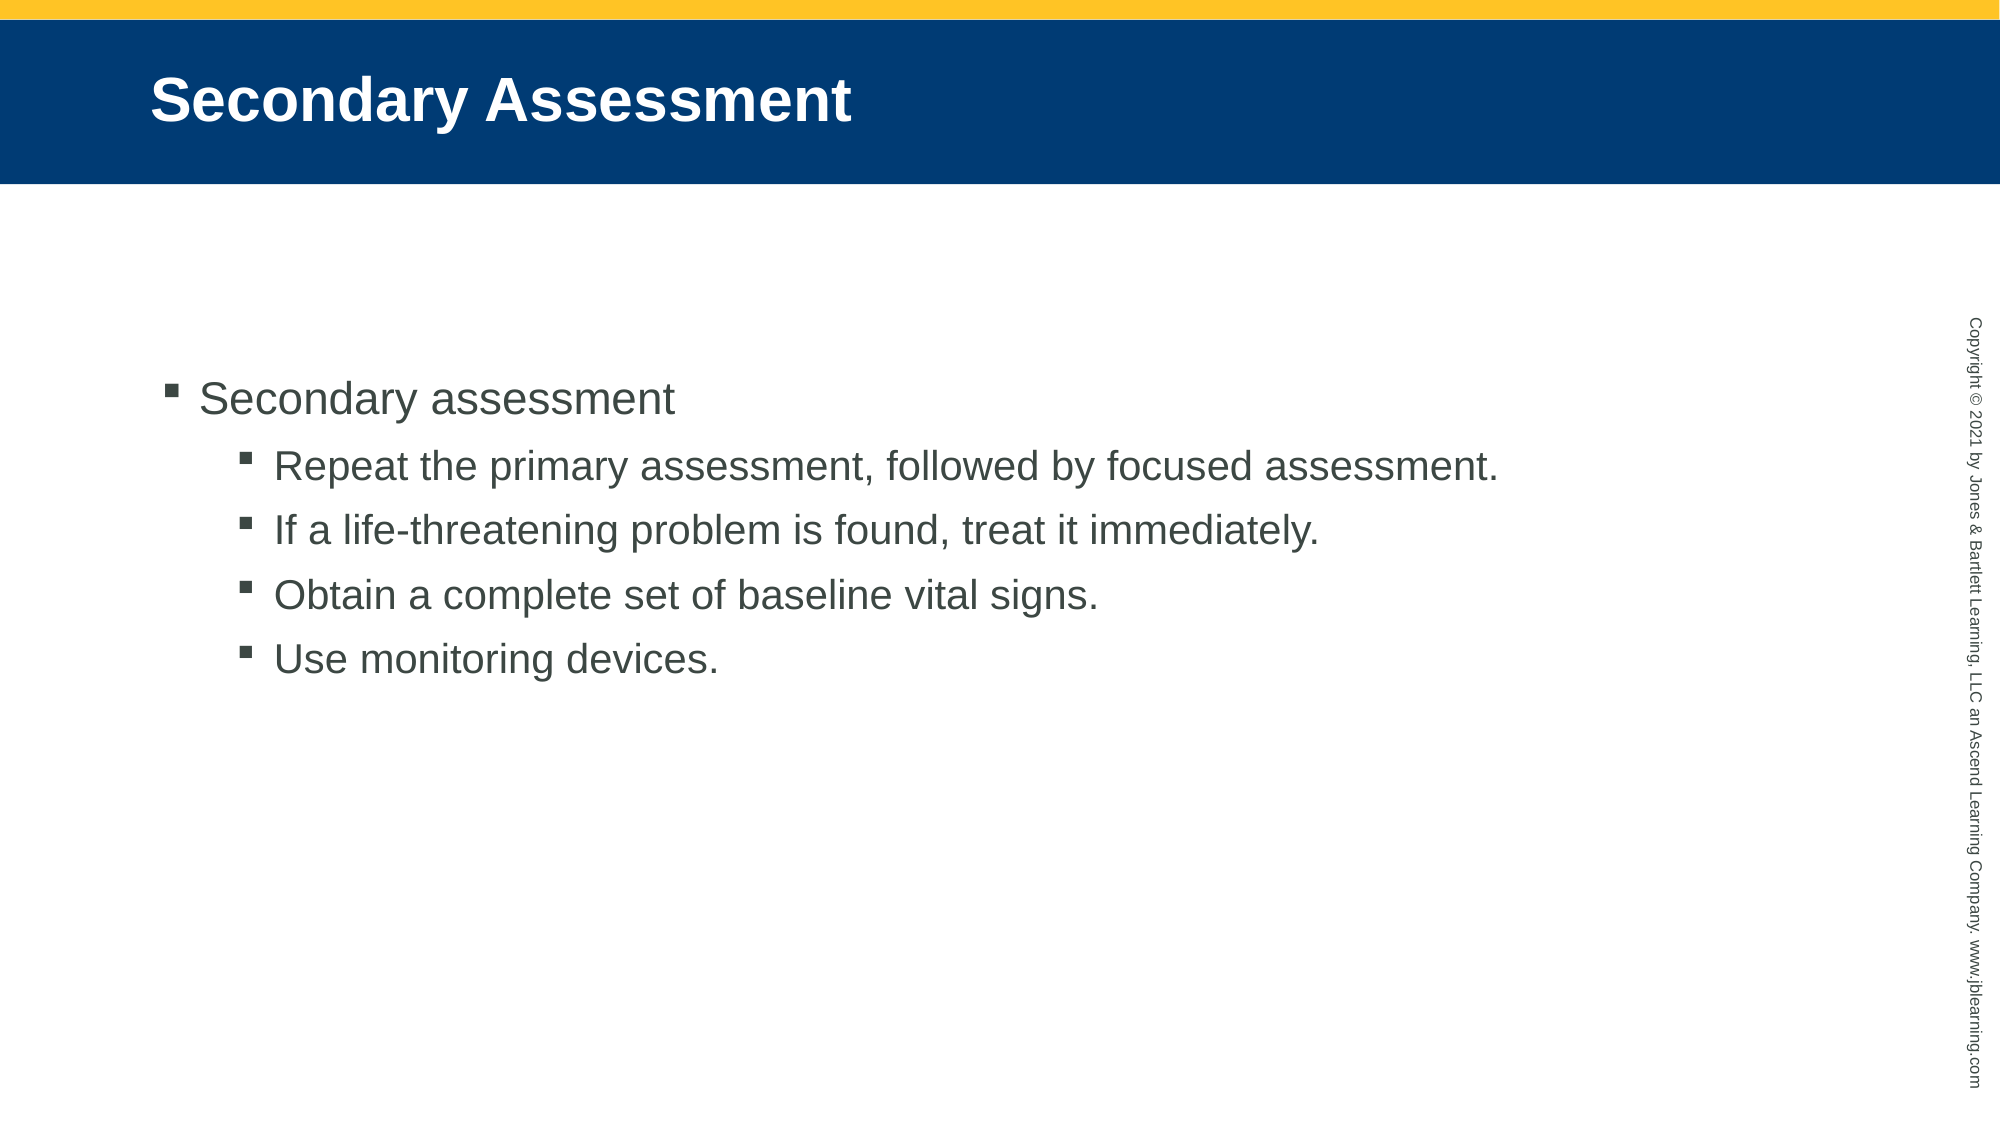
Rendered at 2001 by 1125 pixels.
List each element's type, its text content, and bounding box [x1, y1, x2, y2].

title Secondary Assessment [0, 19, 2000, 185]
list Secondary assessment Repeat the primary assessment, followed by focused assessment. If a life-threatening problem is found, treat it immediately. Obtain a complete set of baseline vital signs. Use monitoring devices. [146, 361, 1859, 1016]
